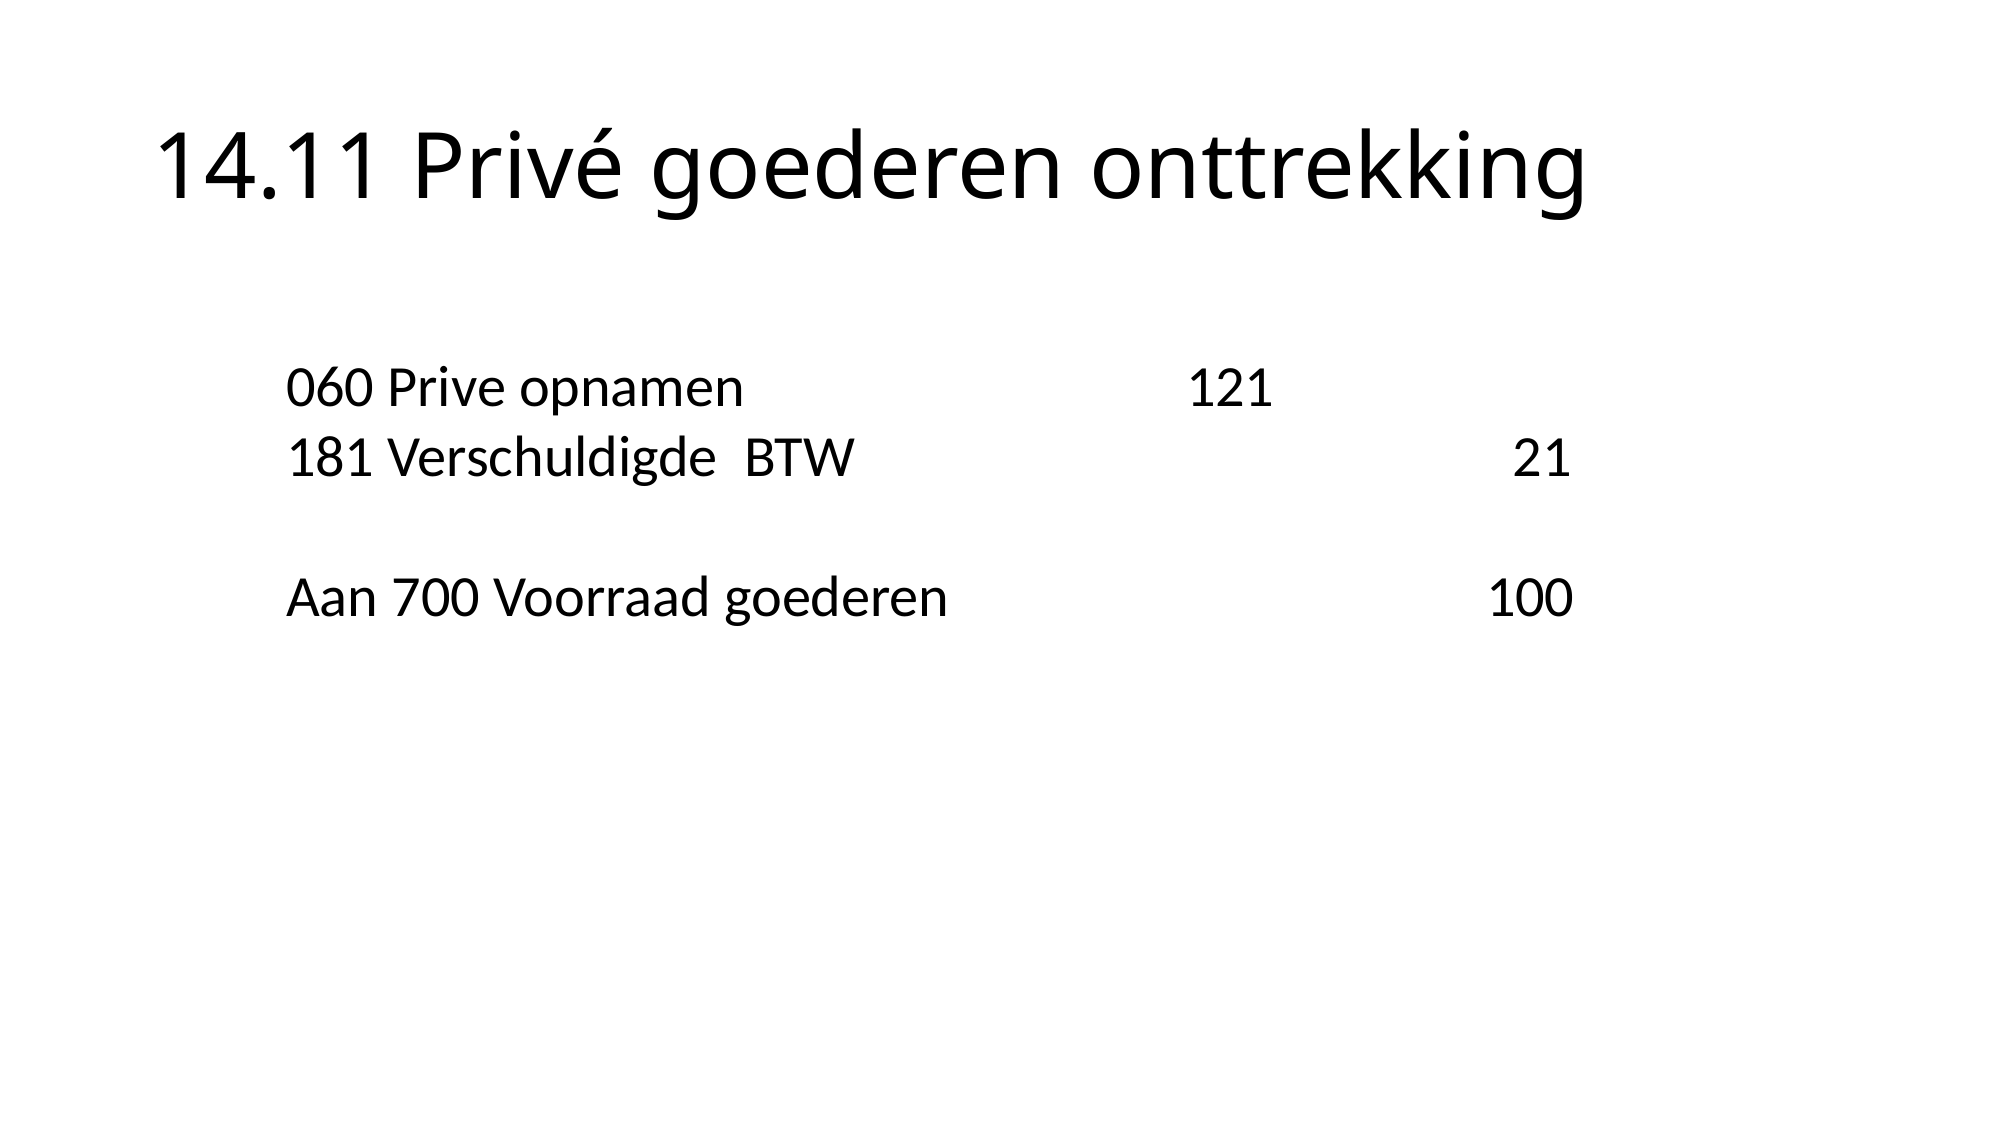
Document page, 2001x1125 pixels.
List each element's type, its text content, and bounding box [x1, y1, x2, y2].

title 14.11 Privé goederen onttrekking [137, 59, 1863, 278]
text_box 060 Prive opnamen 121 181 Verschuldigde BTW 21 Aan 700 Voorraad goederen 100 [121, 340, 1745, 706]
